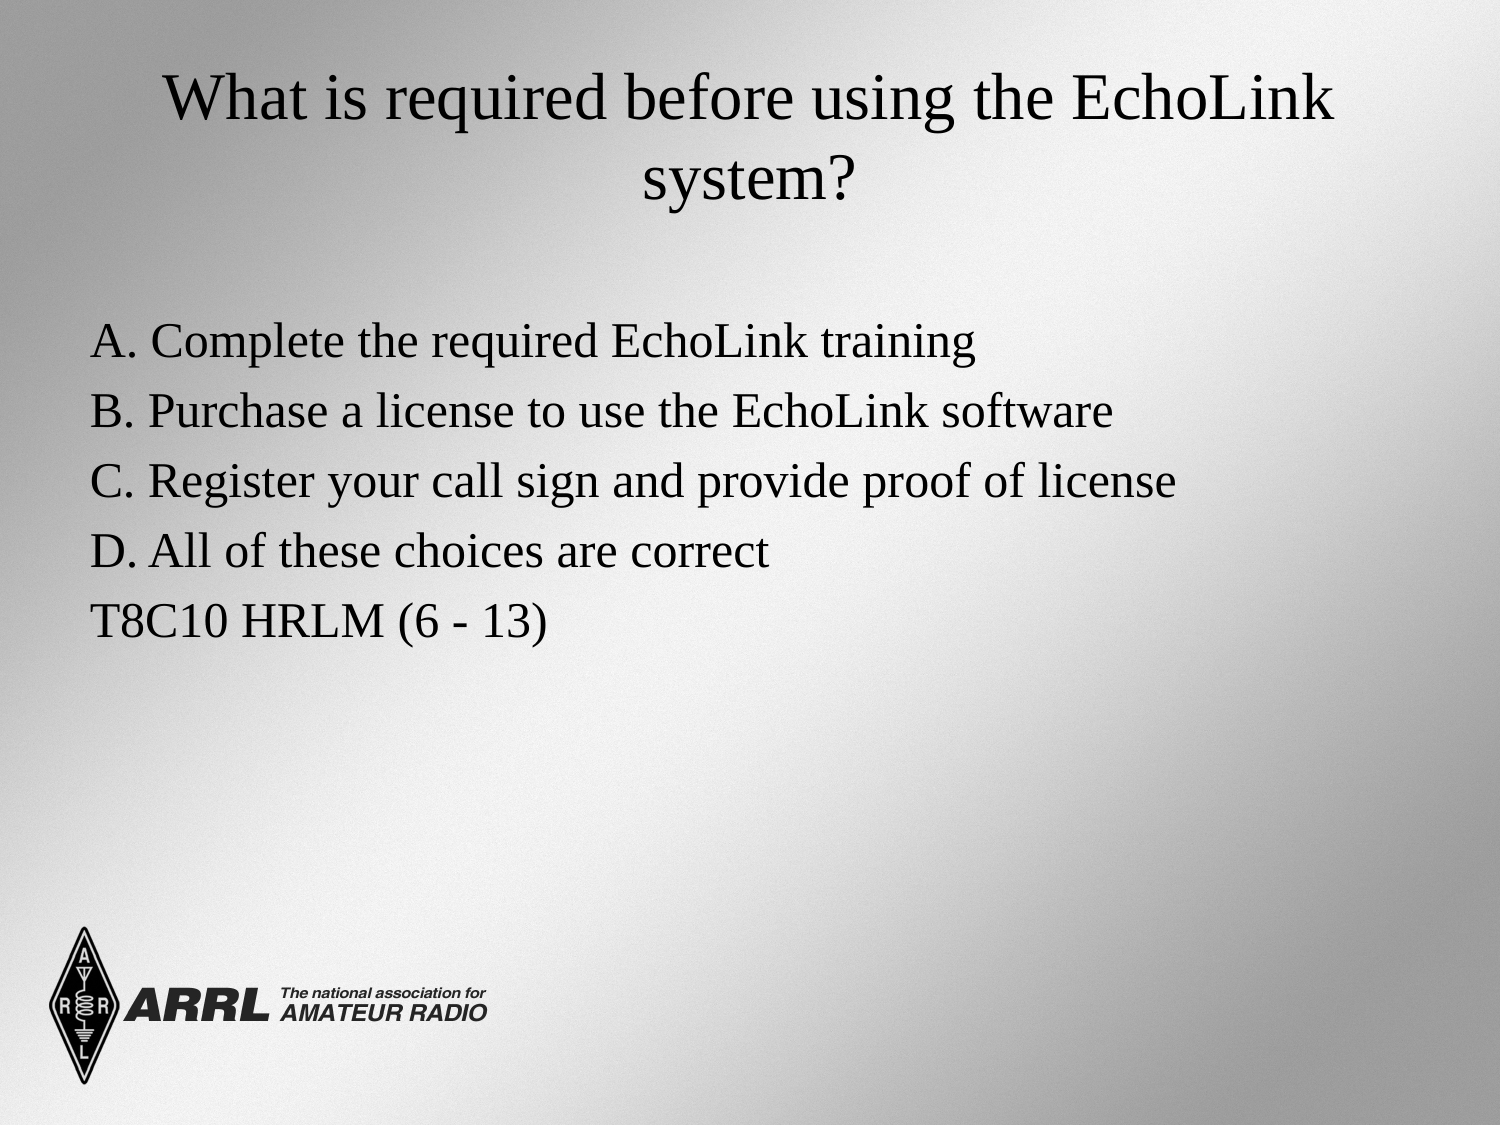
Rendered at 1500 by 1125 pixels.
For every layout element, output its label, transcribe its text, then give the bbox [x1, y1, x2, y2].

list A. Complete the required EchoLink training B. Purchase a license to use the EchoLink software C. Register your call sign and provide proof of license D. All of these choices are correct T8C10 HRLM (6 - 13) [75, 299, 1425, 1005]
picture [0, 0, 1500, 1125]
title What is required before using the EchoLink system? [75, 45, 1425, 233]
